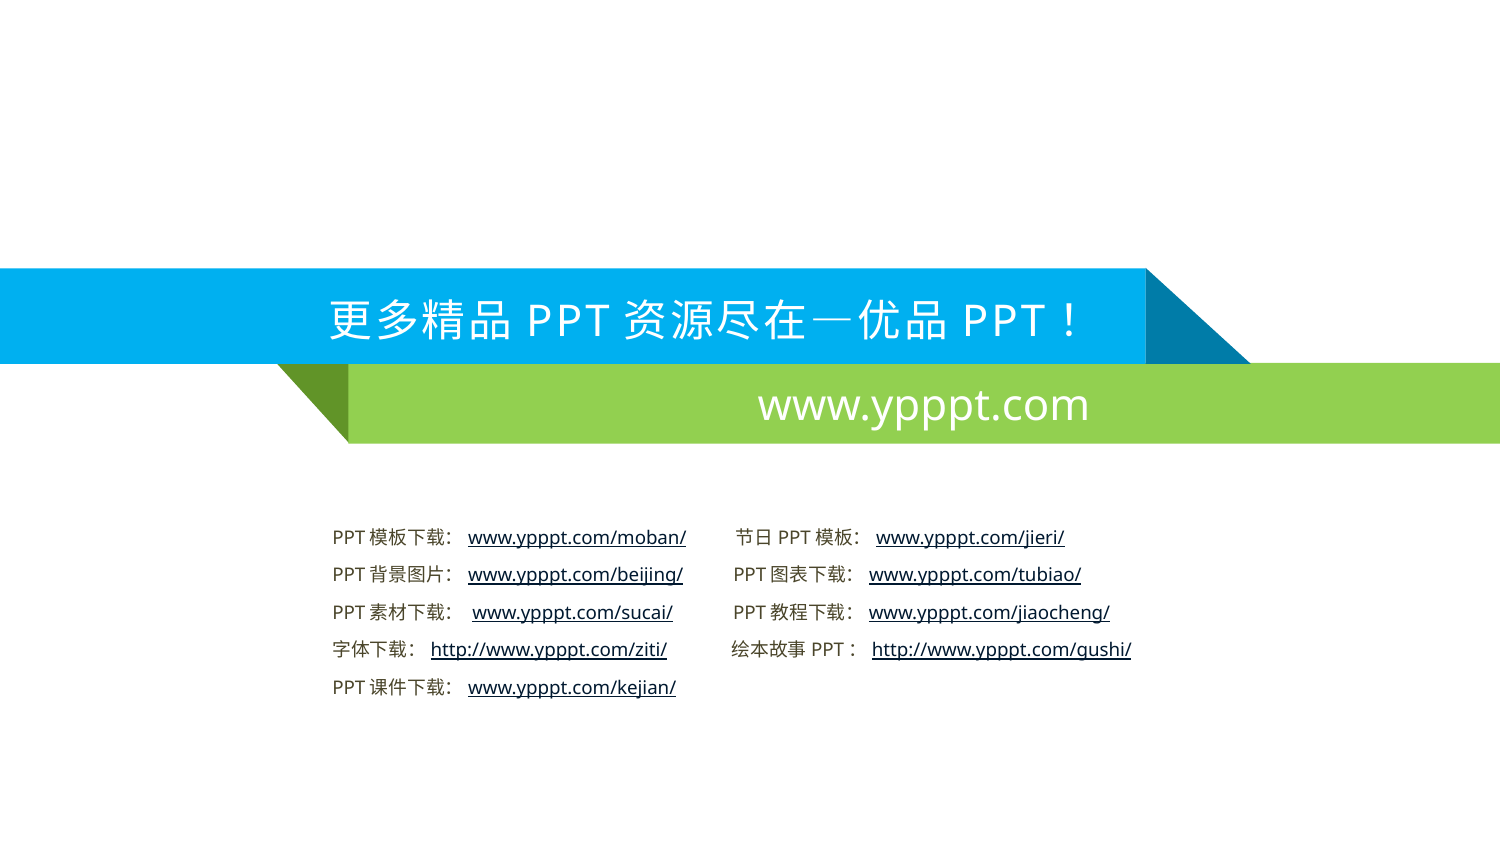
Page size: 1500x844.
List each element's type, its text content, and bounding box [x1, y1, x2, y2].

text_box www.ypppt.com [347, 362, 1500, 445]
text_box [276, 365, 347, 443]
text_box [1144, 265, 1254, 365]
text_box PPT模板下载：www.ypppt.com/moban/ 节日PPT模板：www.ypppt.com/jieri/ PPT背景图片：www.ypppt.com/beijing/ PPT图表下载：www.ypppt.com/tubiao/ PPT素材下载： www.ypppt.com/sucai/ PPT教程下载：www.ypppt.com/jiaocheng/ 字体下载：http://www.ypppt.com/ziti/ 绘本故事PPT：http://www.ypppt.com/gushi/ PPT课件下载：www.ypppt.com/kejian/ [317, 482, 1168, 733]
text_box 更多精品PPT资源尽在—优品PPT！ [0, 267, 1144, 365]
